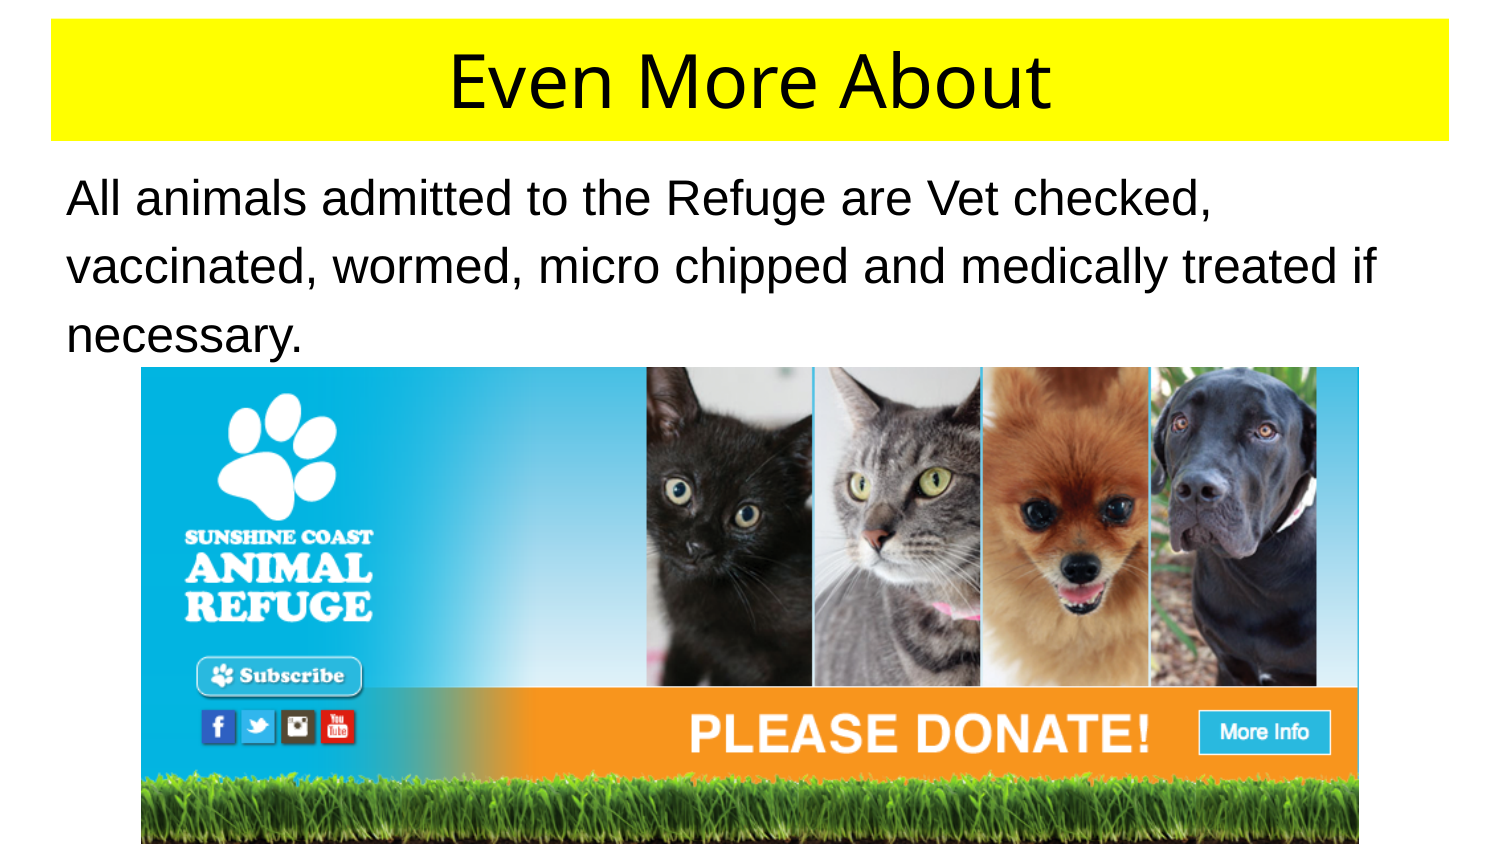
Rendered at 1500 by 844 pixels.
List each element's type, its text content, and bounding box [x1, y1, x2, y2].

list All animals admitted to the Refuge are Vet checked, vaccinated, wormed, micro chipped and medically treated if necessary. [51, 140, 1449, 382]
picture [218, 408, 336, 520]
picture [302, 530, 331, 544]
picture [202, 711, 236, 745]
picture [309, 591, 343, 622]
picture [185, 591, 309, 622]
title Even More About [51, 18, 1449, 140]
picture [140, 366, 1360, 844]
picture [282, 709, 318, 745]
picture [185, 530, 296, 544]
picture [265, 394, 336, 459]
picture [242, 711, 276, 745]
